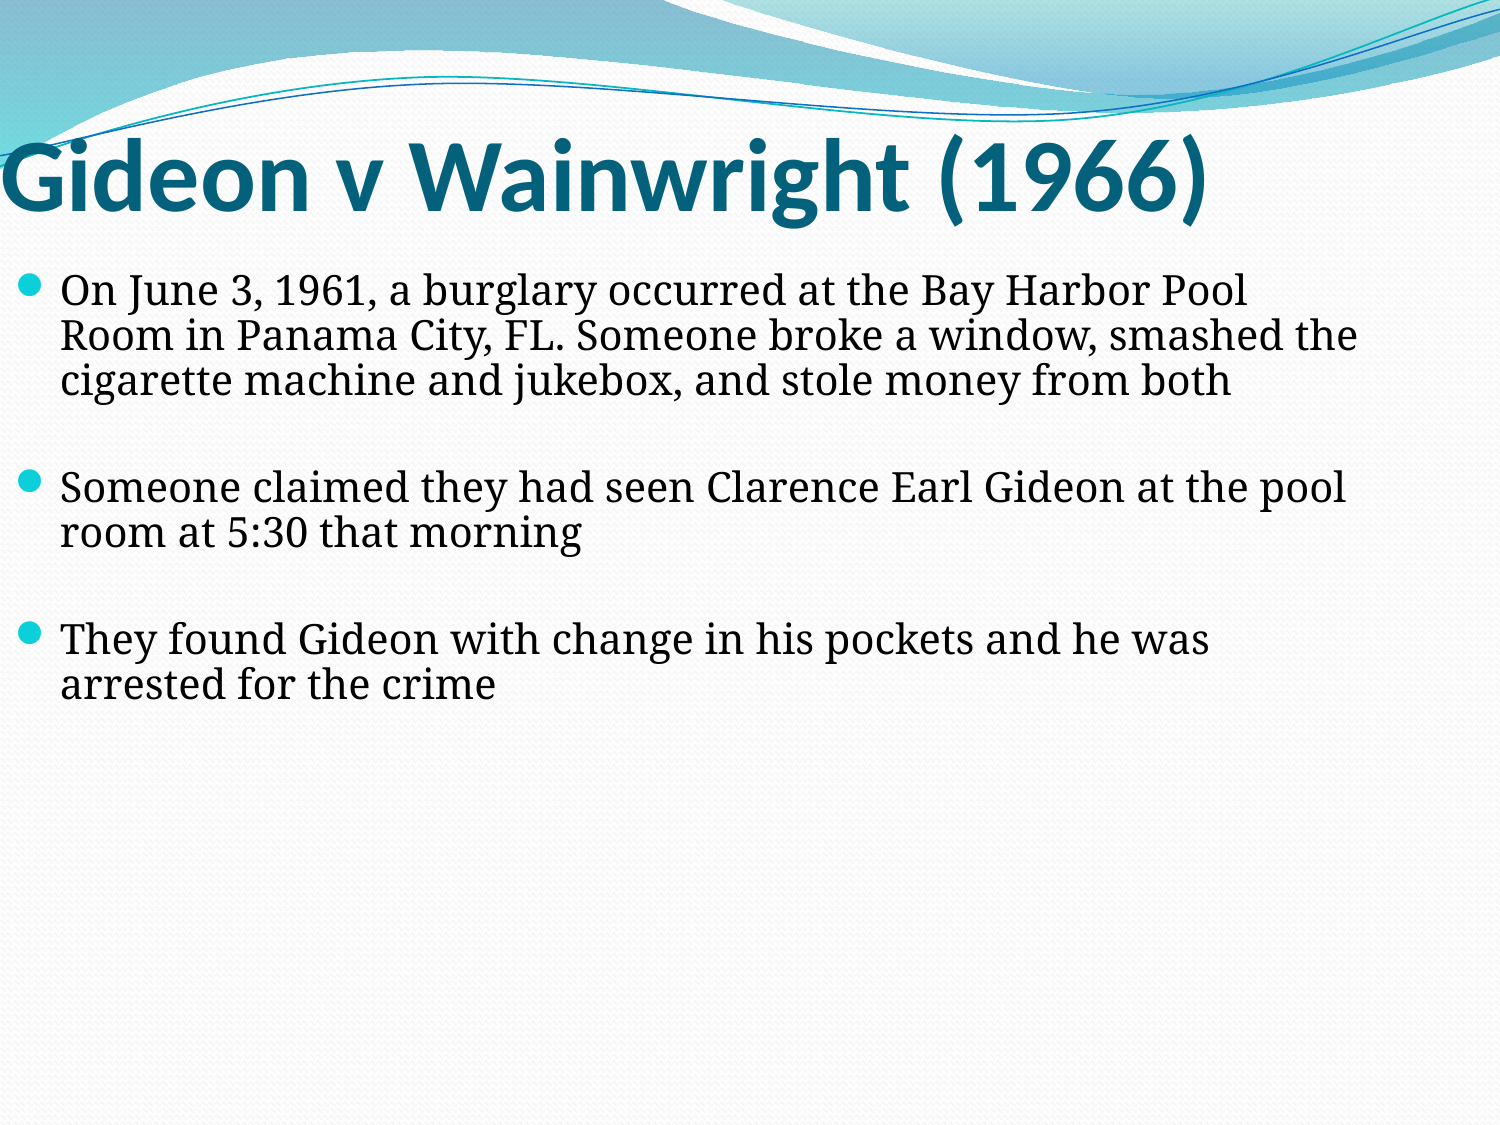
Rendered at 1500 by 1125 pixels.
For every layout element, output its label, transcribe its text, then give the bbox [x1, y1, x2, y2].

title Gideon v Wainwright (1966) [0, 45, 1350, 233]
list On June 3, 1961, a burglary occurred at the Bay Harbor Pool Room in Panama City, FL. Someone broke a window, smashed the cigarette machine and jukebox, and stole money from both Someone claimed they had seen Clarence Earl Gideon at the pool room at 5:30 that morning They found Gideon with change in his pockets and he was arrested for the crime [0, 262, 1375, 1005]
